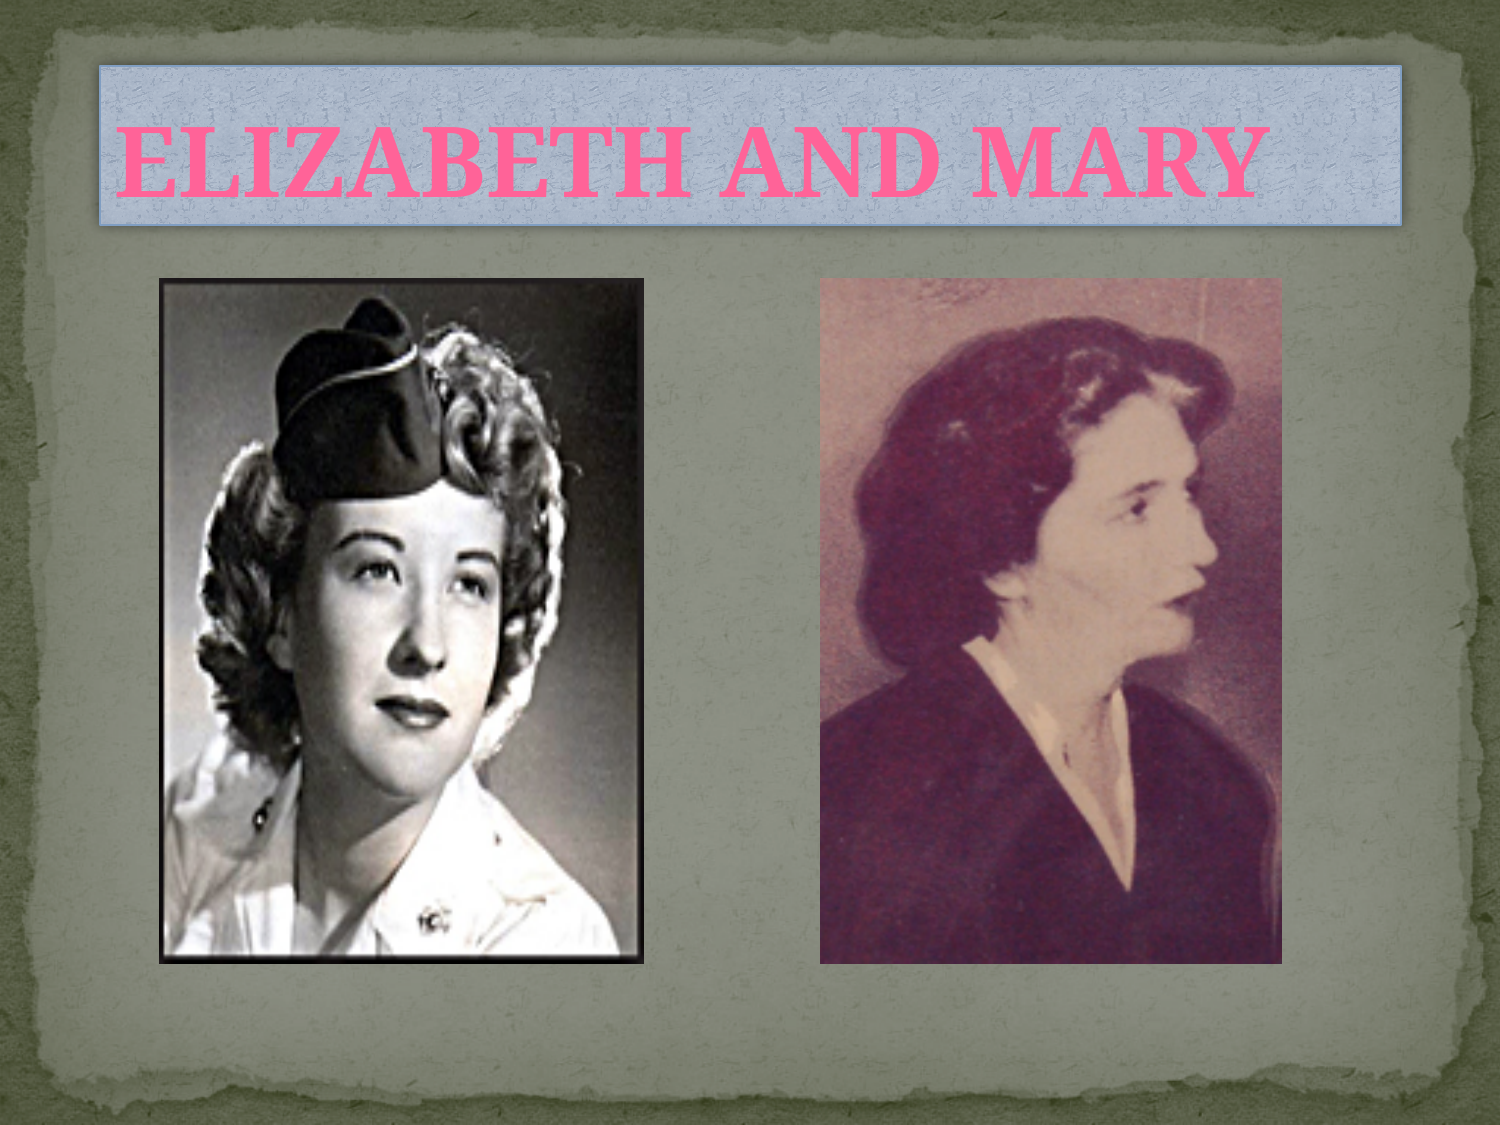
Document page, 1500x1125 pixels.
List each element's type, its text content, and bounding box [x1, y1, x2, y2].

picture [820, 278, 1282, 964]
picture [159, 278, 644, 965]
title ELIZABETH AND MARY [99, 65, 1402, 226]
